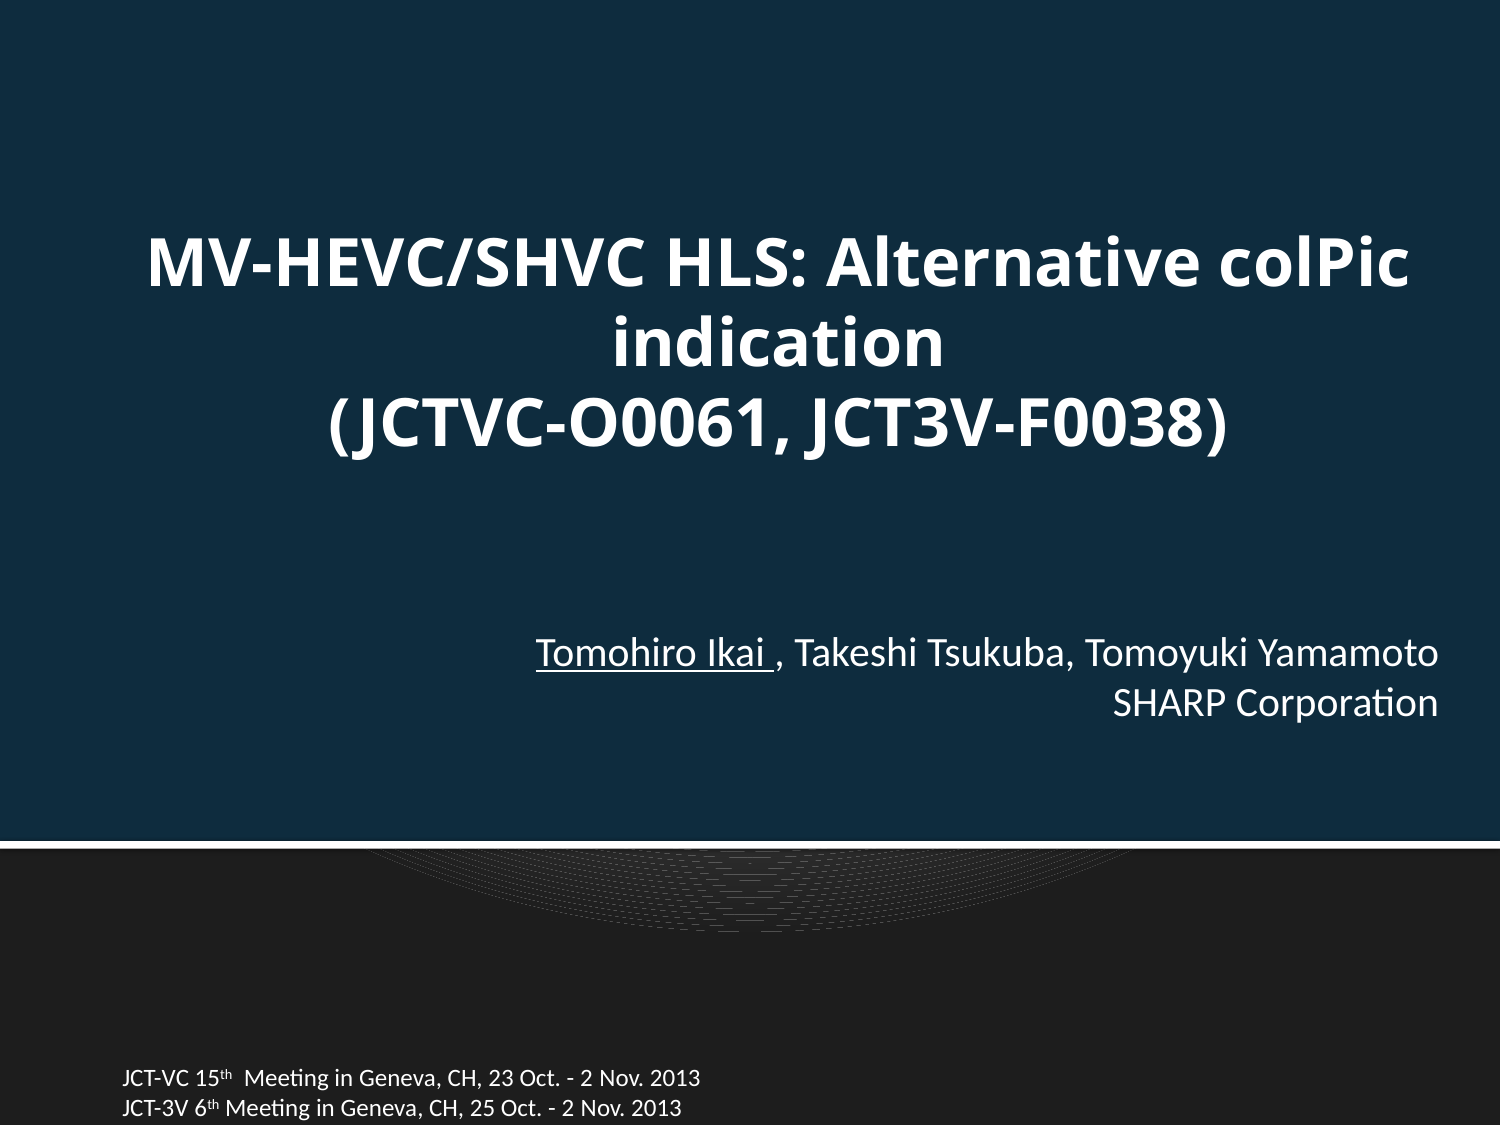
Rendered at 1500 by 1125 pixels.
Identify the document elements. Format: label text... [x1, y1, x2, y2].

title MV-HEVC/SHVC HLS: Alternative colPic indication (JCTVC-O0061, JCT3V-F0038) [112, 219, 1438, 419]
subtitle Tomohiro Ikai , Takeshi Tsukuba, Tomoyuki Yamamoto SHARP Corporation [206, 550, 1448, 776]
list JCT-VC 15th Meeting in Geneva, CH, 23 Oct. - 2 Nov. 2013 JCT-3V 6th Meeting in Geneva, CH, 25 Oct. - 2 Nov. 2013 [93, 1046, 810, 1118]
